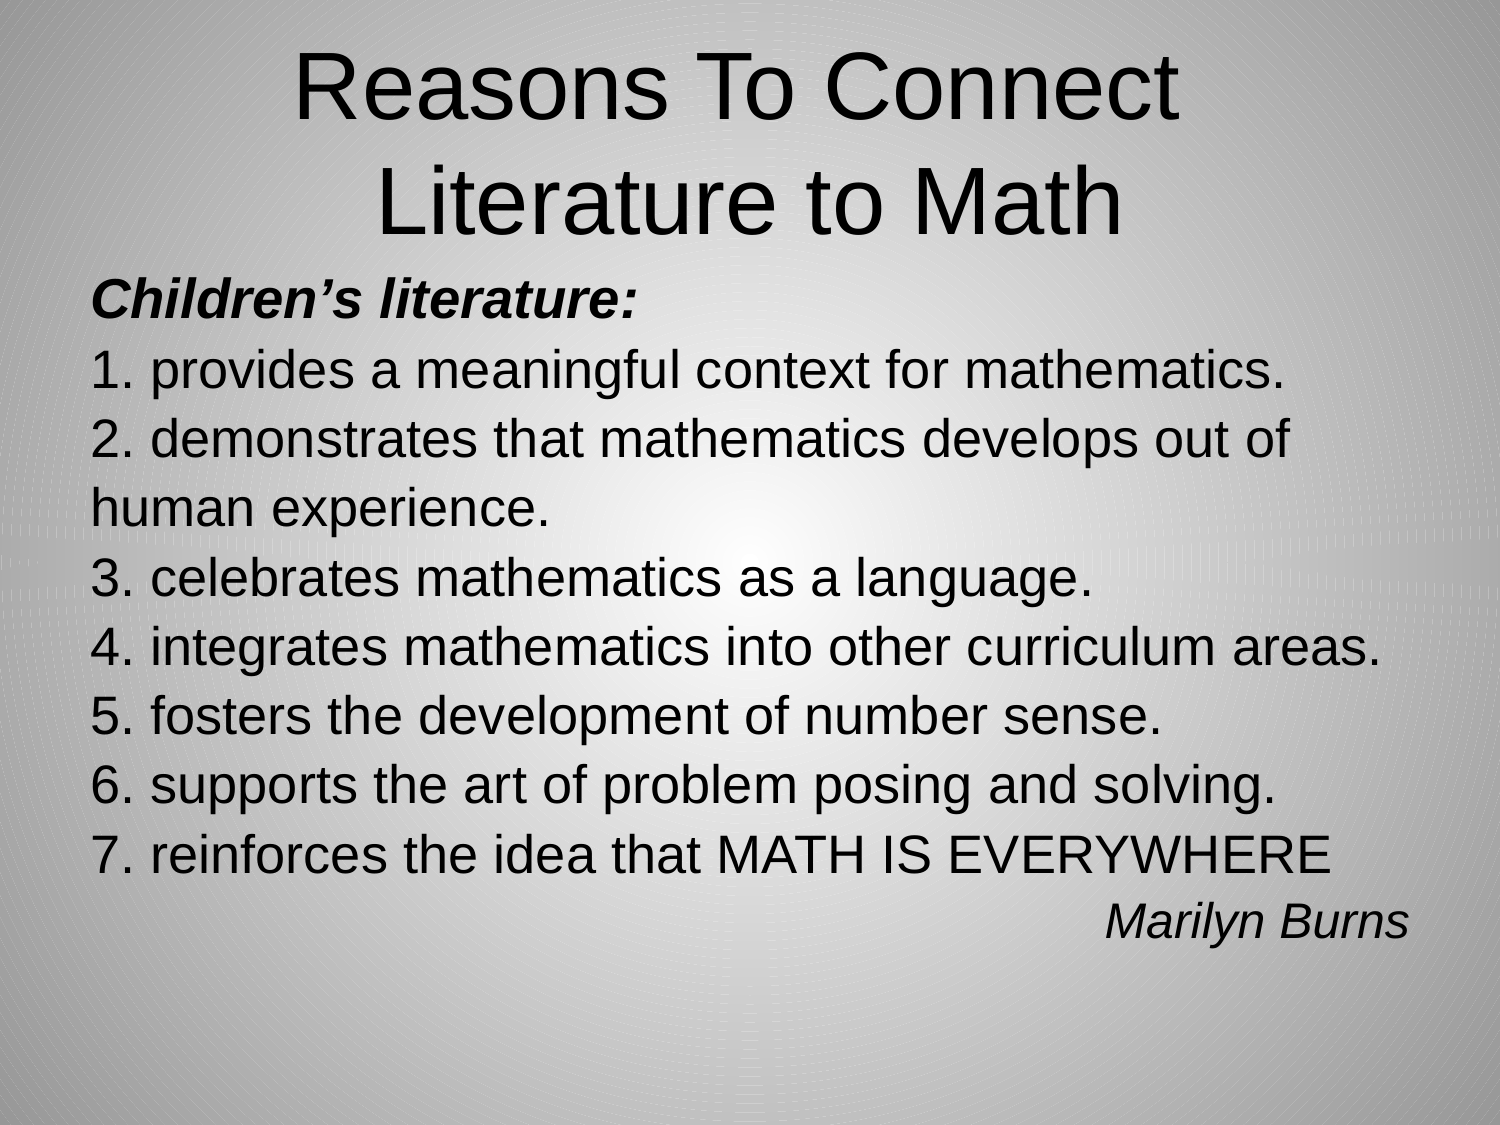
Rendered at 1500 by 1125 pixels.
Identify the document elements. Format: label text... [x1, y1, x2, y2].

list Children’s literature: 1. provides a meaningful context for mathematics. 2. demonstrates that mathematics develops out of human experience. 3. celebrates mathematics as a language. 4. integrates mathematics into other curriculum areas. 5. fosters the development of number sense. 6. supports the art of problem posing and solving. 7. reinforces the idea that MATH IS EVERYWHERE Marilyn Burns [74, 262, 1426, 1125]
title Reasons To Connect Literature to Math [74, 44, 1426, 233]
